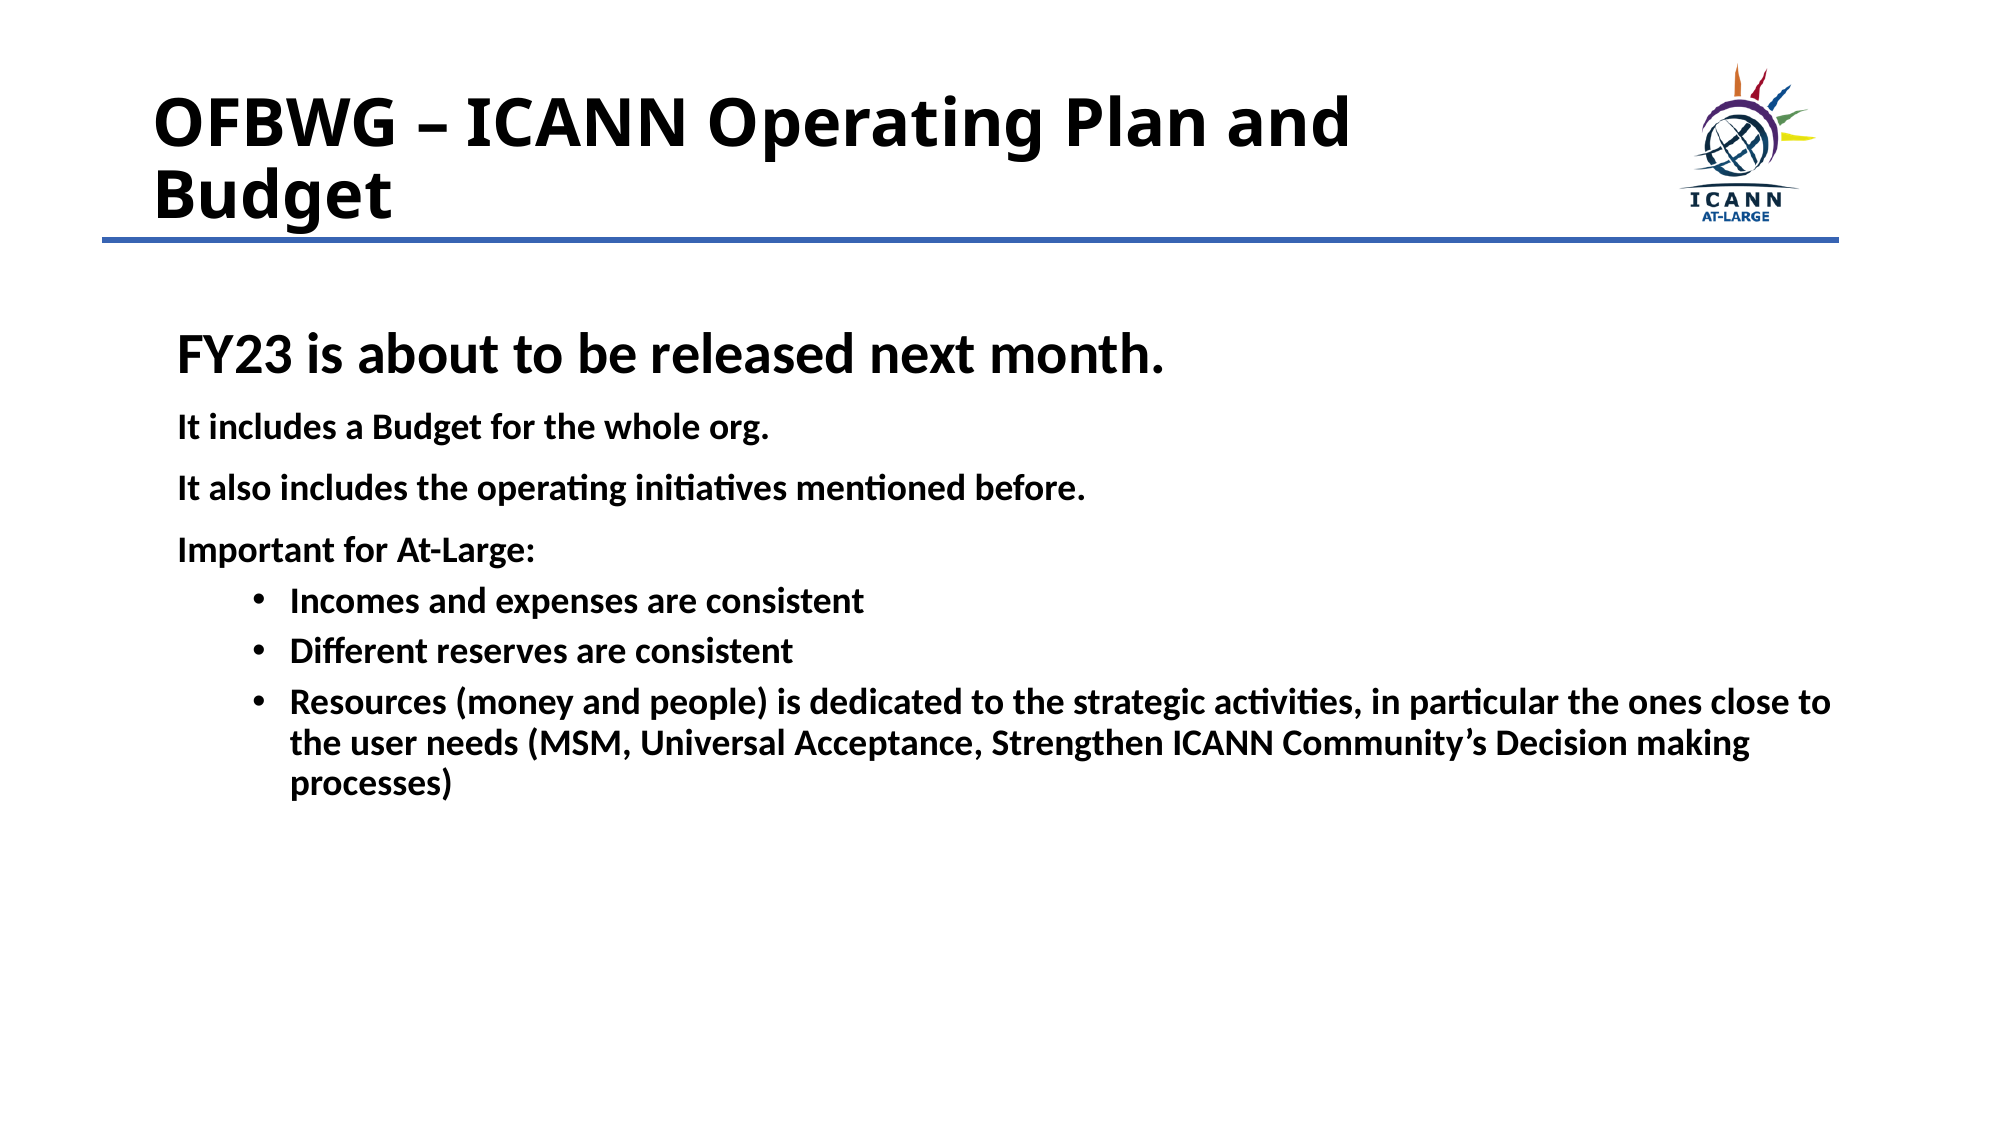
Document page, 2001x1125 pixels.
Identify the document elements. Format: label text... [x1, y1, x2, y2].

text_box [137, 291, 1863, 1014]
picture [1676, 59, 1830, 231]
text_box OFBWG – ICANN Operating Plan and Budget [137, 81, 1585, 223]
text_box FY23 is about to be released next month. It includes a Budget for the whole org. It also includes the operating initiatives mentioned before. Important for At-Large: Incomes and expenses are consistent Different reserves are consistent Resources (money and people) is dedicated to the strategic activities, in particular the ones close to the user needs (MSM, Universal Acceptance, Strengthen ICANN Community’s Decision making processes) [162, 316, 1888, 1039]
